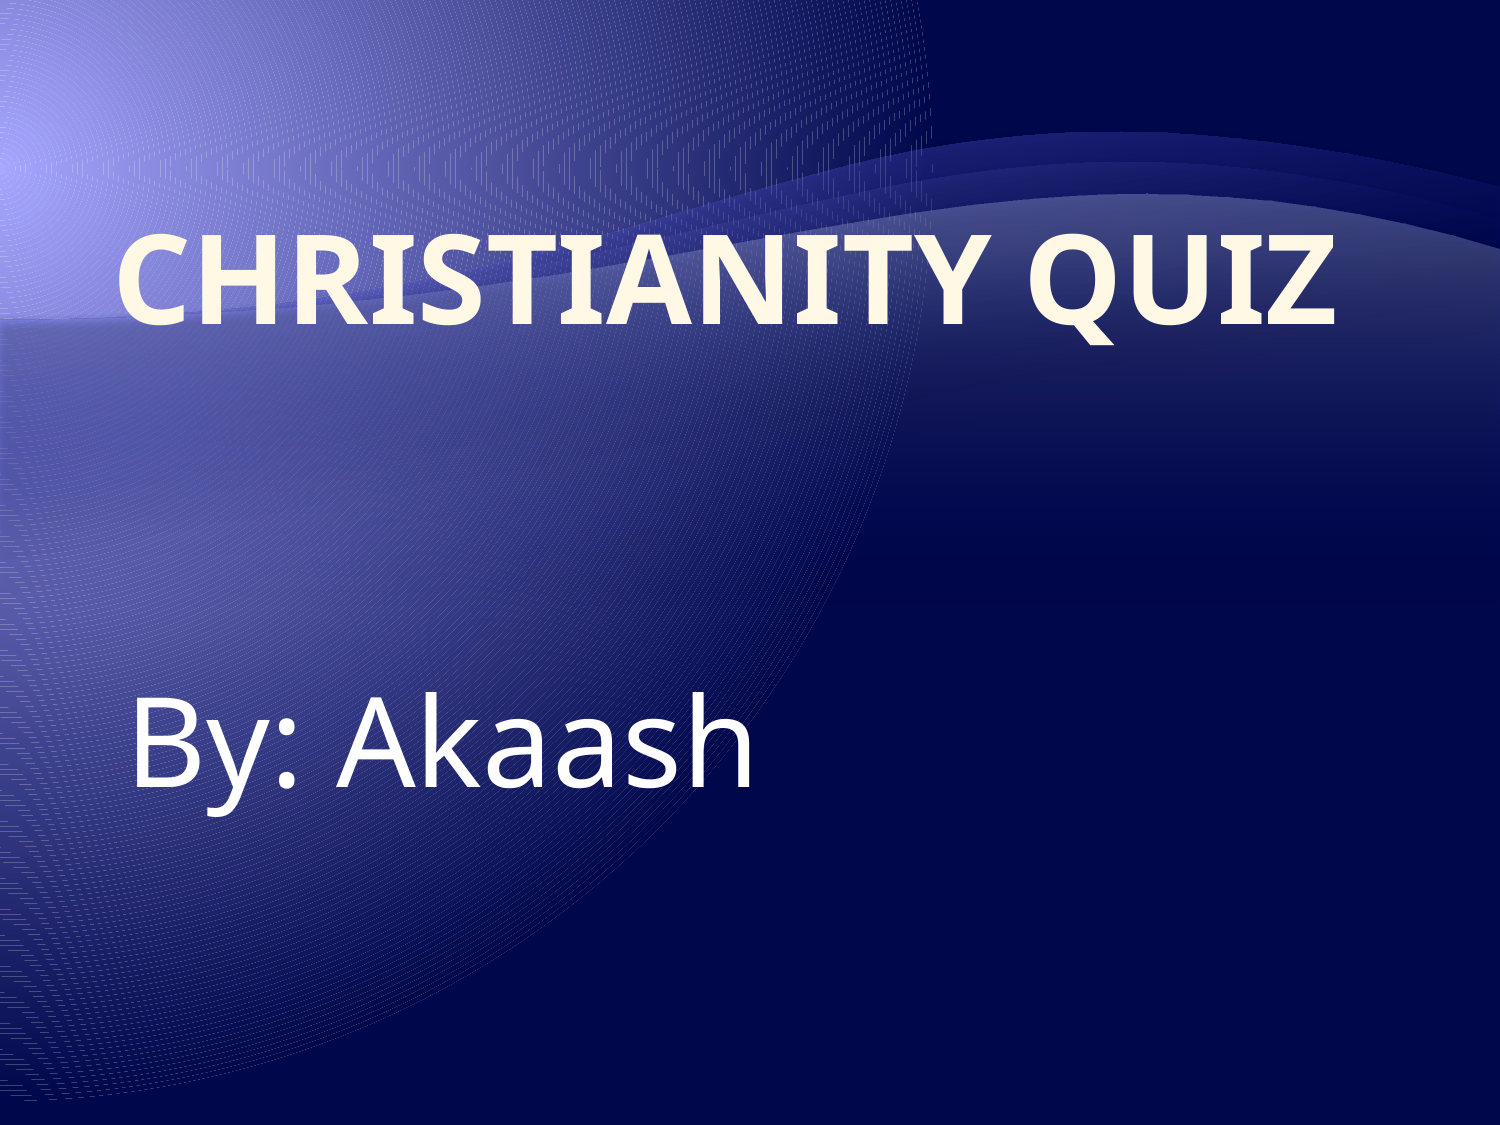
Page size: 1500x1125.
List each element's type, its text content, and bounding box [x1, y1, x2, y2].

subtitle By: Akaash [125, 612, 963, 813]
title Christianity Quiz [112, 200, 1388, 442]
